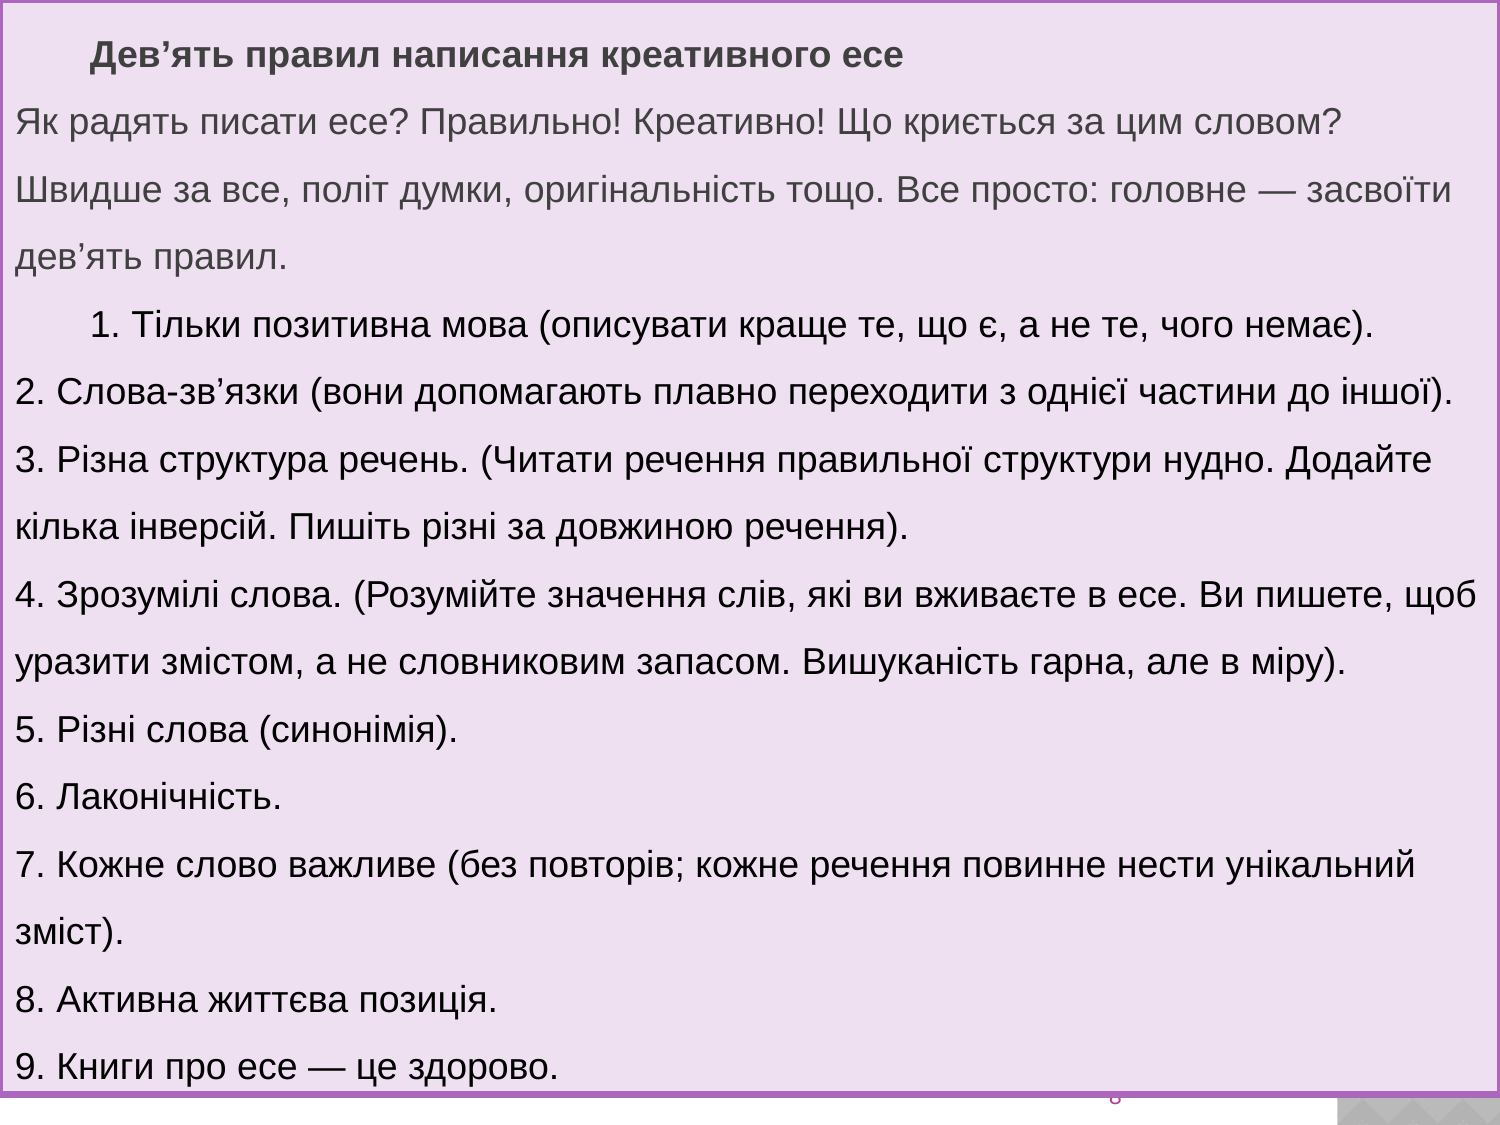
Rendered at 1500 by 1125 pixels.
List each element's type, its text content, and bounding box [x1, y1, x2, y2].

text_box Дев’ять правил написання креативного есе Як радять писати есе? Правильно! Креативно! Що криється за цим словом? Швидше за все, політ думки, оригінальність тощо. Все просто: головне — засвоїти дев’ять правил. 1. Тільки позитивна мова (описувати краще те, що є, а не те, чого немає). 2. Слова-зв’язки (вони допомагають плавно переходити з однієї частини до іншої). 3. Різна структура речень. (Читати речення правильної структури нудно. Додайте кілька інверсій. Пишіть різні за довжиною речення). 4. Зрозумілі слова. (Розумійте значення слів, які ви вживаєте в есе. Ви пишете, щоб уразити змістом, а не словниковим запасом. Вишуканість гарна, але в міру). 5. Різні слова (синонімія). 6. Лаконічність. 7. Кожне слово важливе (без повторів; кожне речення повинне нести унікальний зміст). 8. Активна життєва позиція. 9. Книги про есе — це здорово. [0, 0, 1500, 1098]
slide_number 8 [1025, 1075, 1122, 1113]
